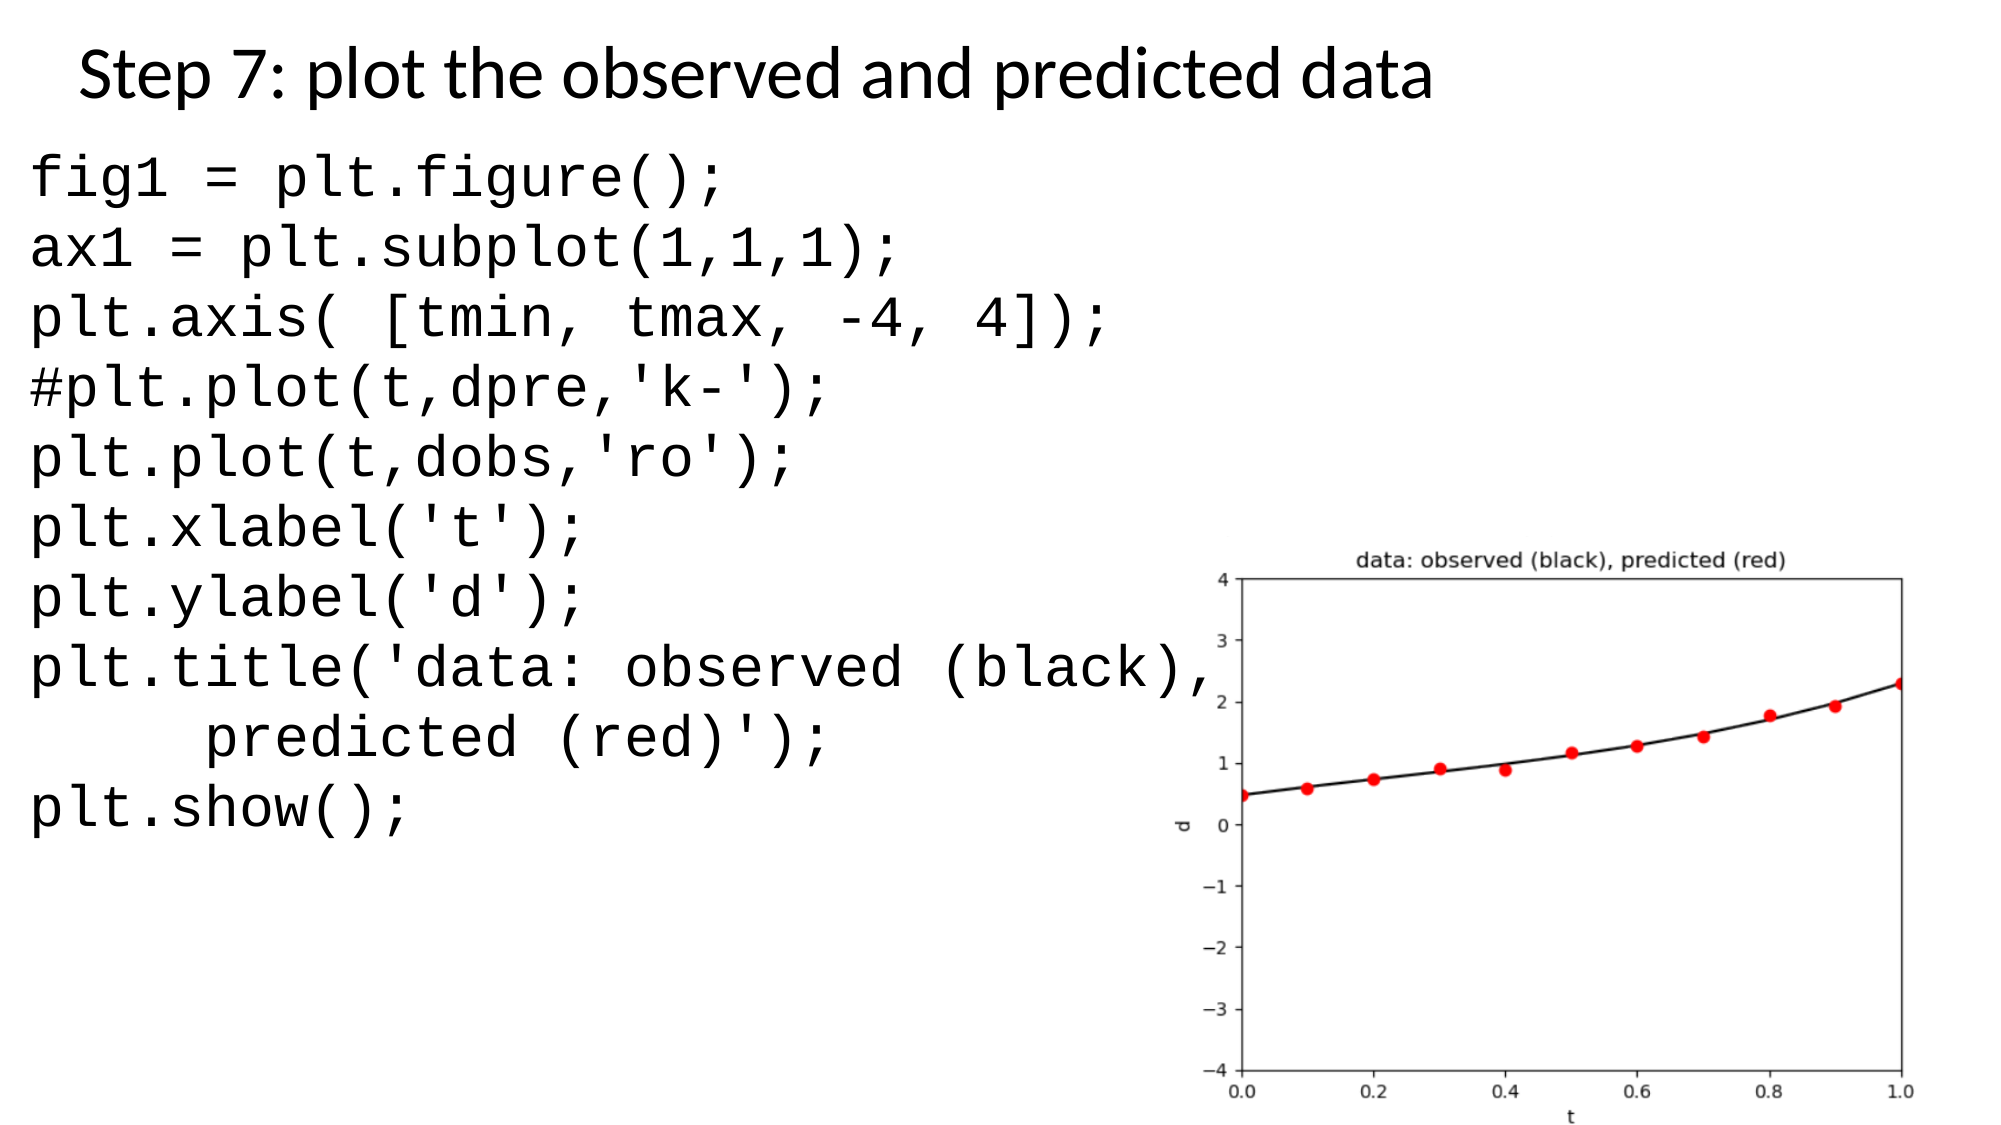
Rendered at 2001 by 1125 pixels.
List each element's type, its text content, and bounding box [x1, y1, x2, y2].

text_box fig1 = plt.figure(); ax1 = plt.subplot(1,1,1); plt.axis( [tmin, tmax, -4, 4]); #plt.plot(t,dpre,'k-'); plt.plot(t,dobs,'ro'); plt.xlabel('t'); plt.ylabel('d'); plt.title('data: observed (black), predicted (red)'); plt.show(); [15, 130, 2000, 845]
text_box Step 7: plot the observed and predicted data [63, 16, 1696, 122]
picture [1154, 536, 1937, 1125]
